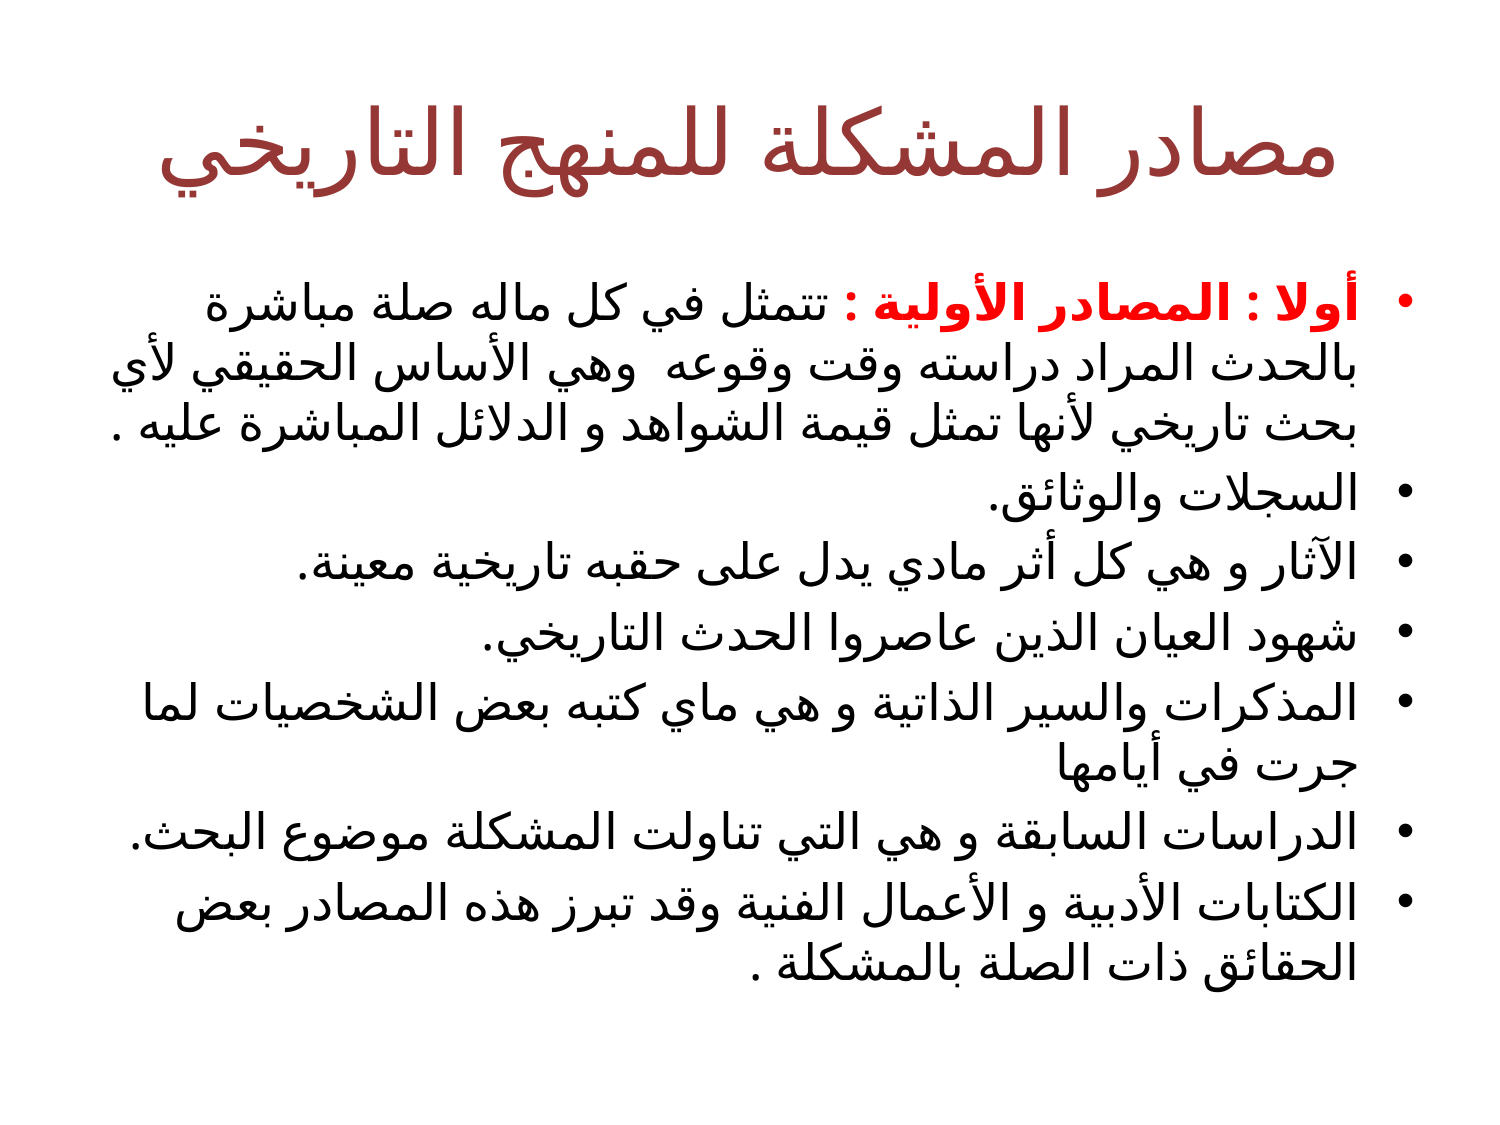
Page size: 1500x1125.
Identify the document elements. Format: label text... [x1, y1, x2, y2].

title مصادر المشكلة للمنهج التاريخي [75, 45, 1425, 233]
list أولا : المصادر الأولية : تتمثل في كل ماله صلة مباشرة بالحدث المراد دراسته وقت وقوعه وهي الأساس الحقيقي لأي بحث تاريخي لأنها تمثل قيمة الشواهد و الدلائل المباشرة عليه . السجلات والوثائق. الآثار و هي كل أثر مادي يدل على حقبه تاريخية معينة. شهود العيان الذين عاصروا الحدث التاريخي. المذكرات والسير الذاتية و هي ماي كتبه بعض الشخصيات لما جرت في أيامها الدراسات السابقة و هي التي تناولت المشكلة موضوع البحث. الكتابات الأدبية و الأعمال الفنية وقد تبرز هذه المصادر بعض الحقائق ذات الصلة بالمشكلة . [75, 262, 1425, 1005]
